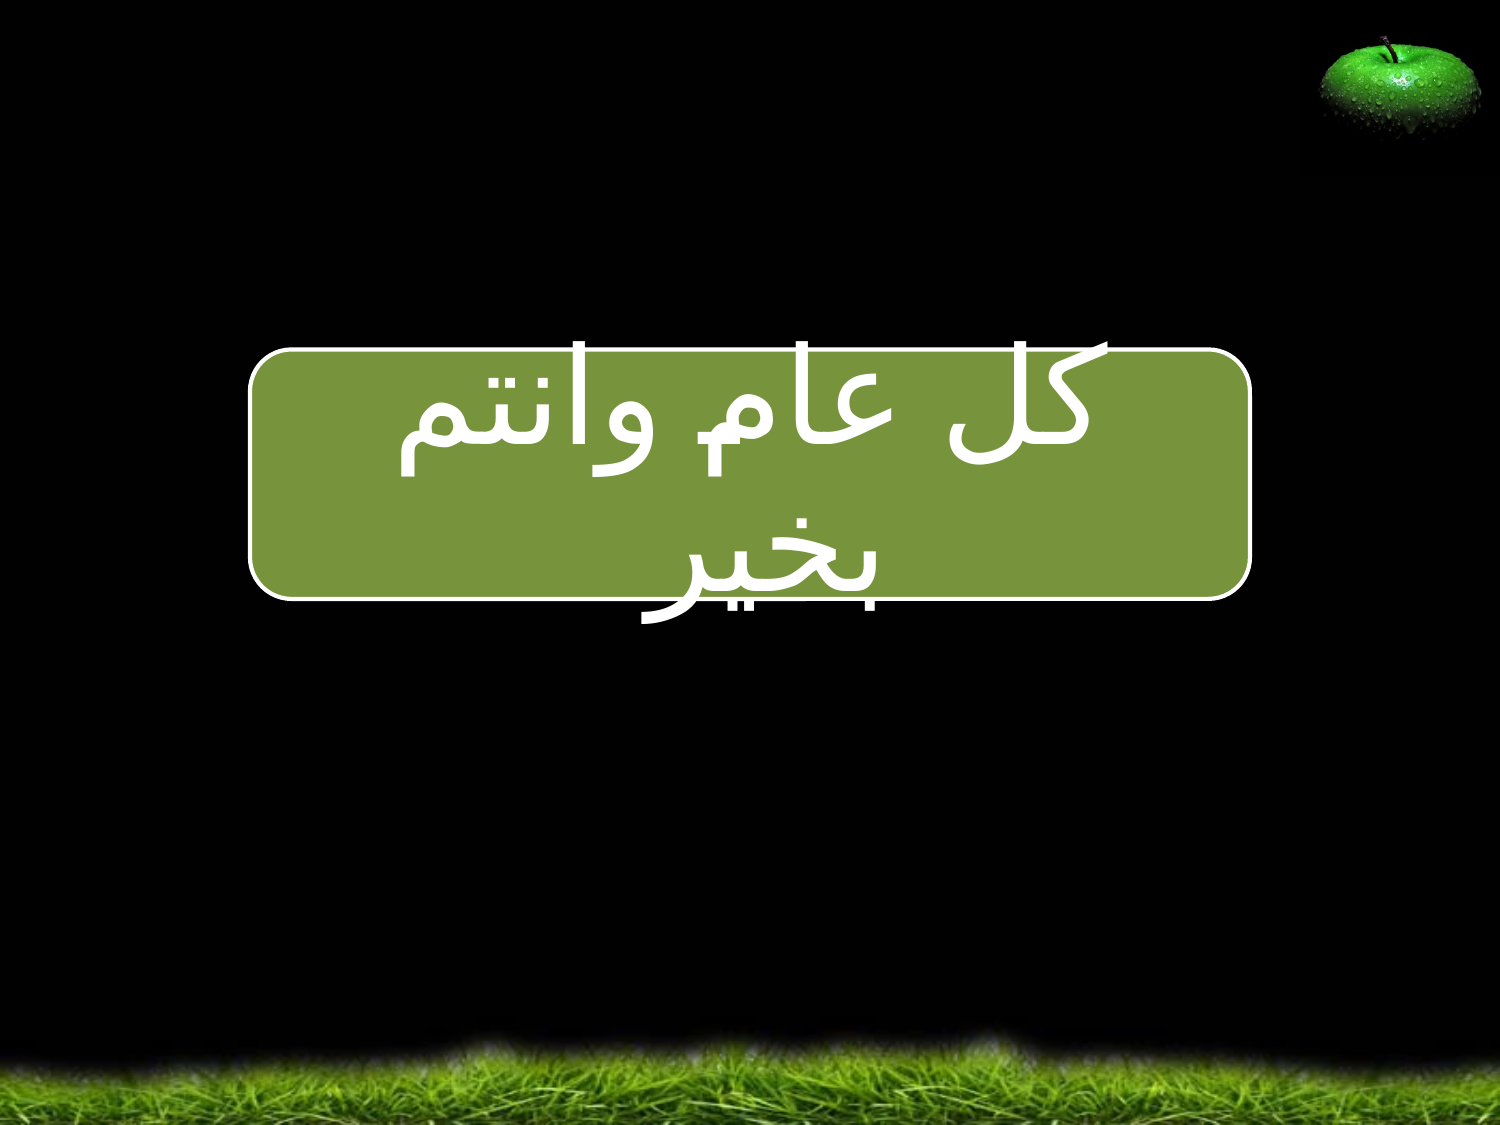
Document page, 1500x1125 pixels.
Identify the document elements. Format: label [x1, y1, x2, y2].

text_box [249, 228, 1251, 897]
picture [0, 0, 1500, 1125]
